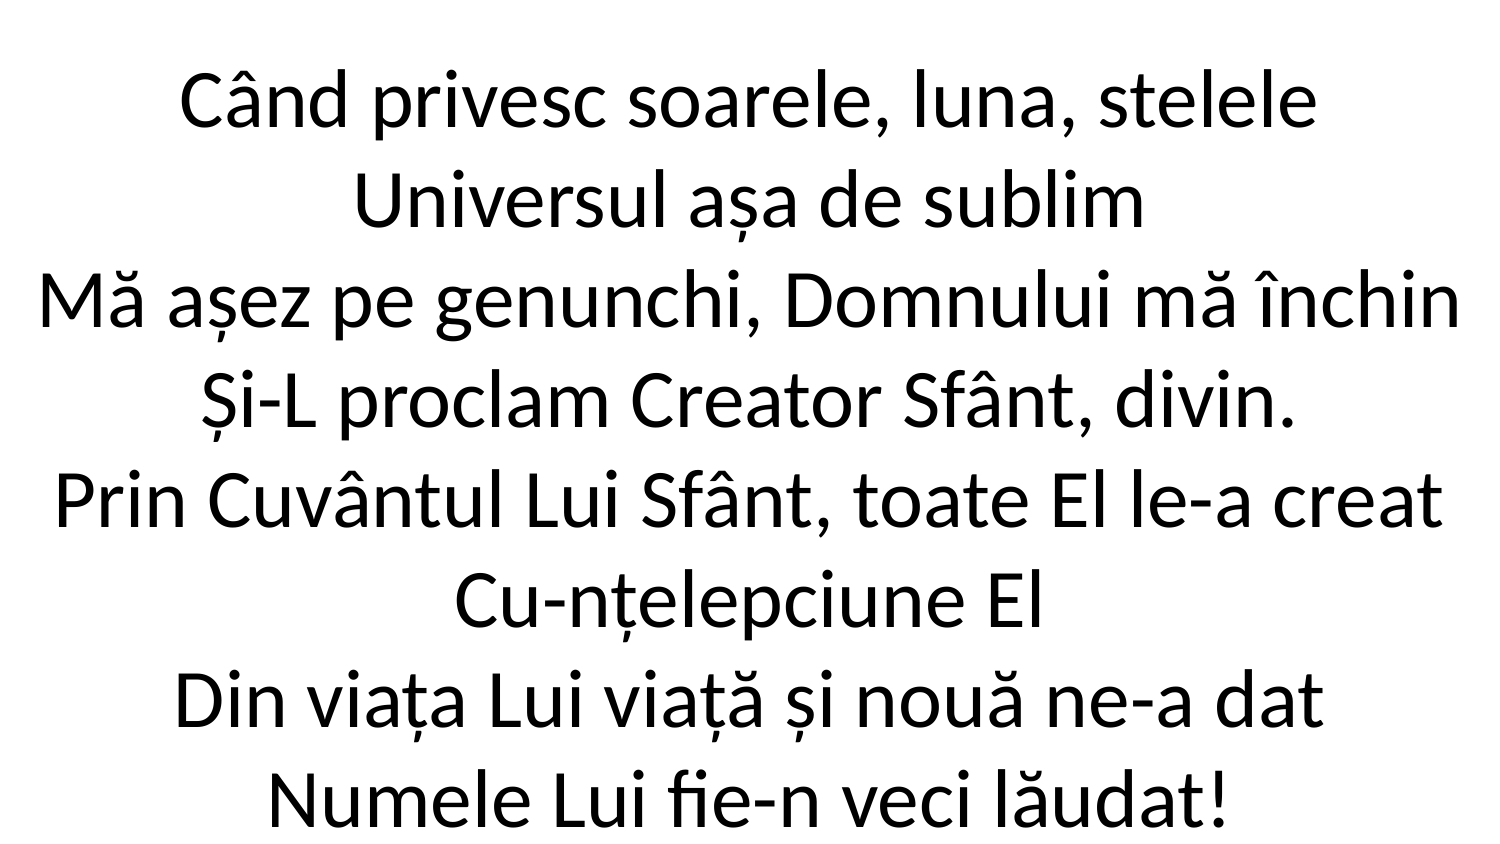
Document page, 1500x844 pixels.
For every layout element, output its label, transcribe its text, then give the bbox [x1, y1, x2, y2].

text_box Când privesc soarele, luna, stelele Universul așa de sublim Mă așez pe genunchi, Domnului mă închin Și-L proclam Creator Sfânt, divin. Prin Cuvântul Lui Sfânt, toate El le-a creat Cu-nțelepciune El Din viața Lui viață și nouă ne-a dat Numele Lui fie-n veci lăudat! [21, 0, 1479, 844]
